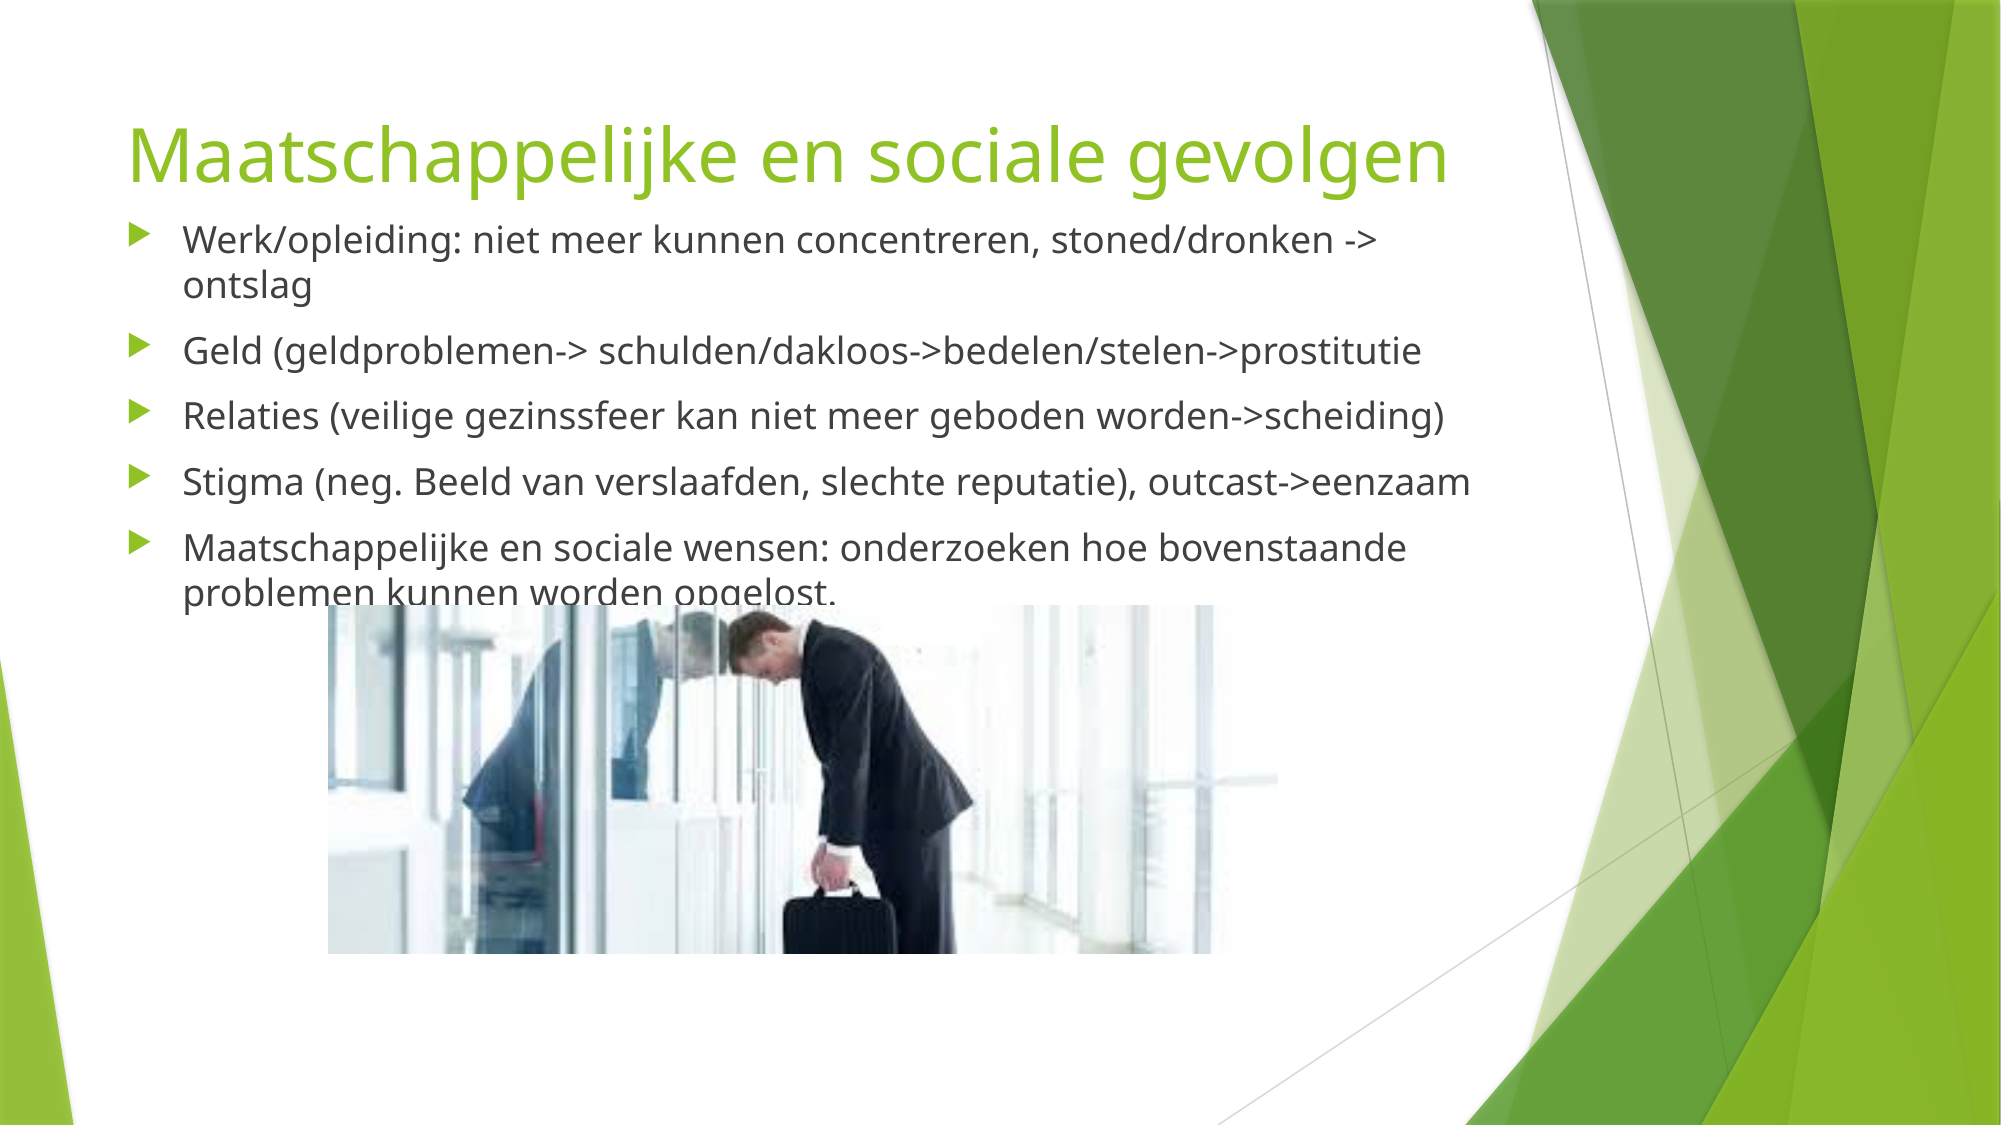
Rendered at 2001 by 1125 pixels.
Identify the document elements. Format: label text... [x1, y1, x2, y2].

title Maatschappelijke en sociale gevolgen [111, 99, 1522, 208]
picture [328, 605, 1278, 954]
list Werk/opleiding: niet meer kunnen concentreren, stoned/dronken -> ontslag Geld (geldproblemen-> schulden/dakloos->bedelen/stelen->prostitutie Relaties (veilige gezinssfeer kan niet meer geboden worden->scheiding) Stigma (neg. Beeld van verslaafden, slechte reputatie), outcast->eenzaam Maatschappelijke en sociale wensen: onderzoeken hoe bovenstaande problemen kunnen worden opgelost. [111, 208, 1522, 845]
